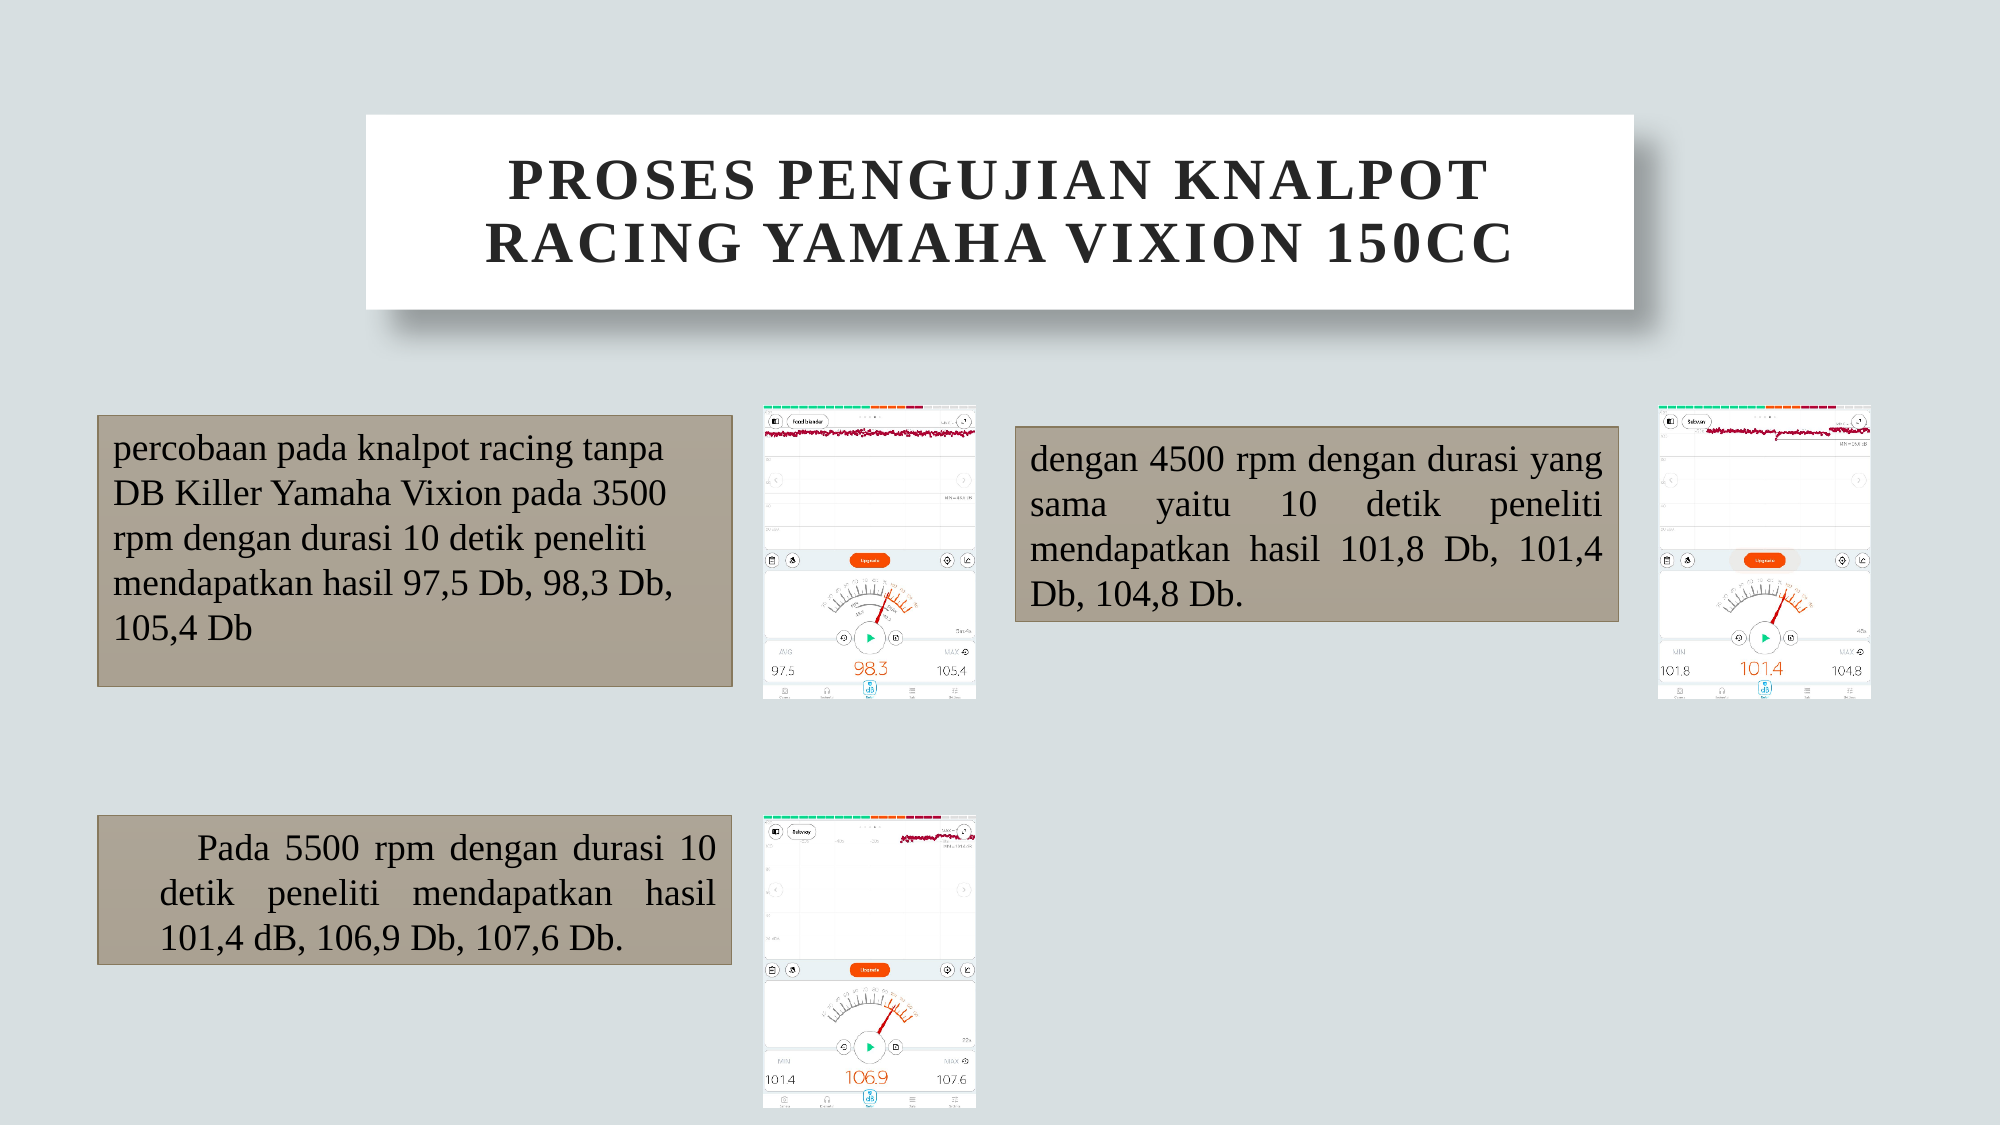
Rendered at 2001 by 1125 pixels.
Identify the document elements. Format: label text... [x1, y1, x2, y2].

text_box Pada 5500 rpm dengan durasi 10 detik peneliti mendapatkan hasil 101,4 dB, 106,9 Db, 107,6 Db. [97, 815, 732, 965]
picture [763, 815, 976, 1108]
text_box dengan 4500 rpm dengan durasi yang sama yaitu 10 detik peneliti mendapatkan hasil 101,8 Db, 101,4 Db, 104,8 Db. [1015, 426, 1619, 622]
title Proses Pengujian Knalpot Racing Yamaha Vixion 150cc [363, 112, 1637, 312]
picture [1657, 405, 1871, 699]
picture [763, 405, 976, 699]
list percobaan pada knalpot racing tanpa DB Killer Yamaha Vixion pada 3500 rpm dengan durasi 10 detik peneliti mendapatkan hasil 97,5 Db, 98,3 Db, 105,4 Db [97, 415, 733, 687]
